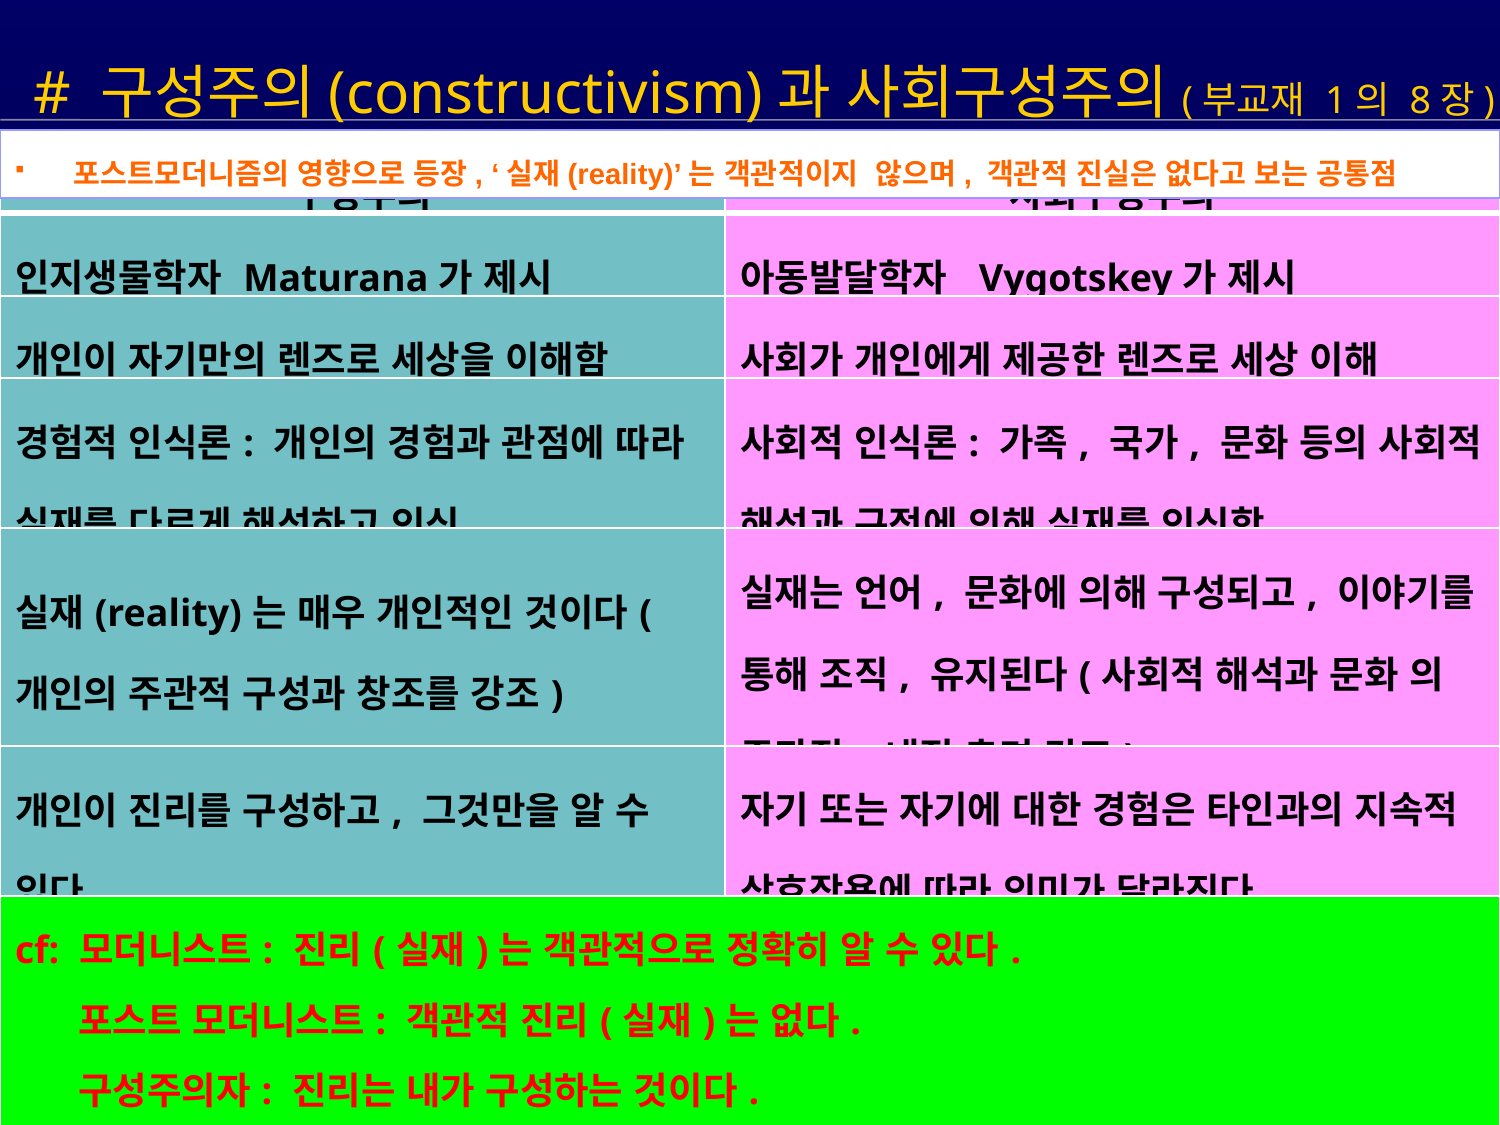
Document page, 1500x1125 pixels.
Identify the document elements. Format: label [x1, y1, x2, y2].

text_box [0, 47, 1500, 1125]
